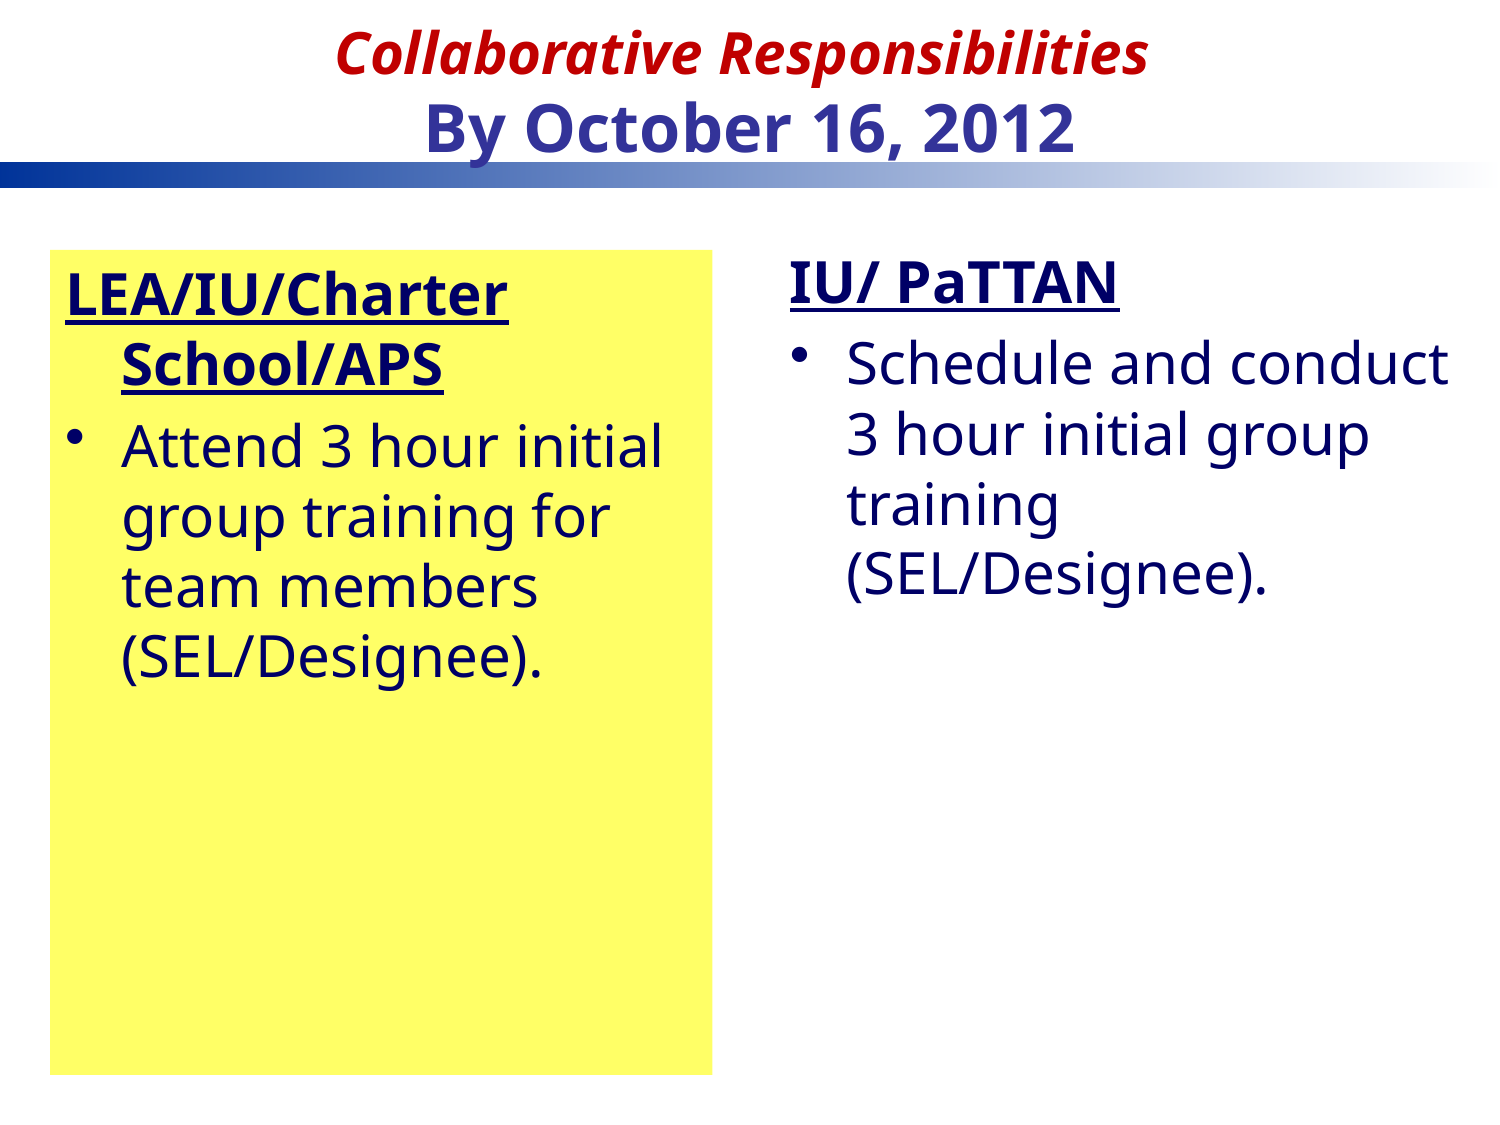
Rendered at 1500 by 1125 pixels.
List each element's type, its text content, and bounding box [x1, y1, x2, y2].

title Collaborative Responsibilities By October 16, 2012 [75, 45, 1425, 138]
list IU/ PaTTAN Schedule and conduct 3 hour initial group training (SEL/Designee). [774, 237, 1475, 1075]
list LEA/IU/Charter School/APS Attend 3 hour initial group training for team members (SEL/Designee). [50, 249, 713, 1075]
